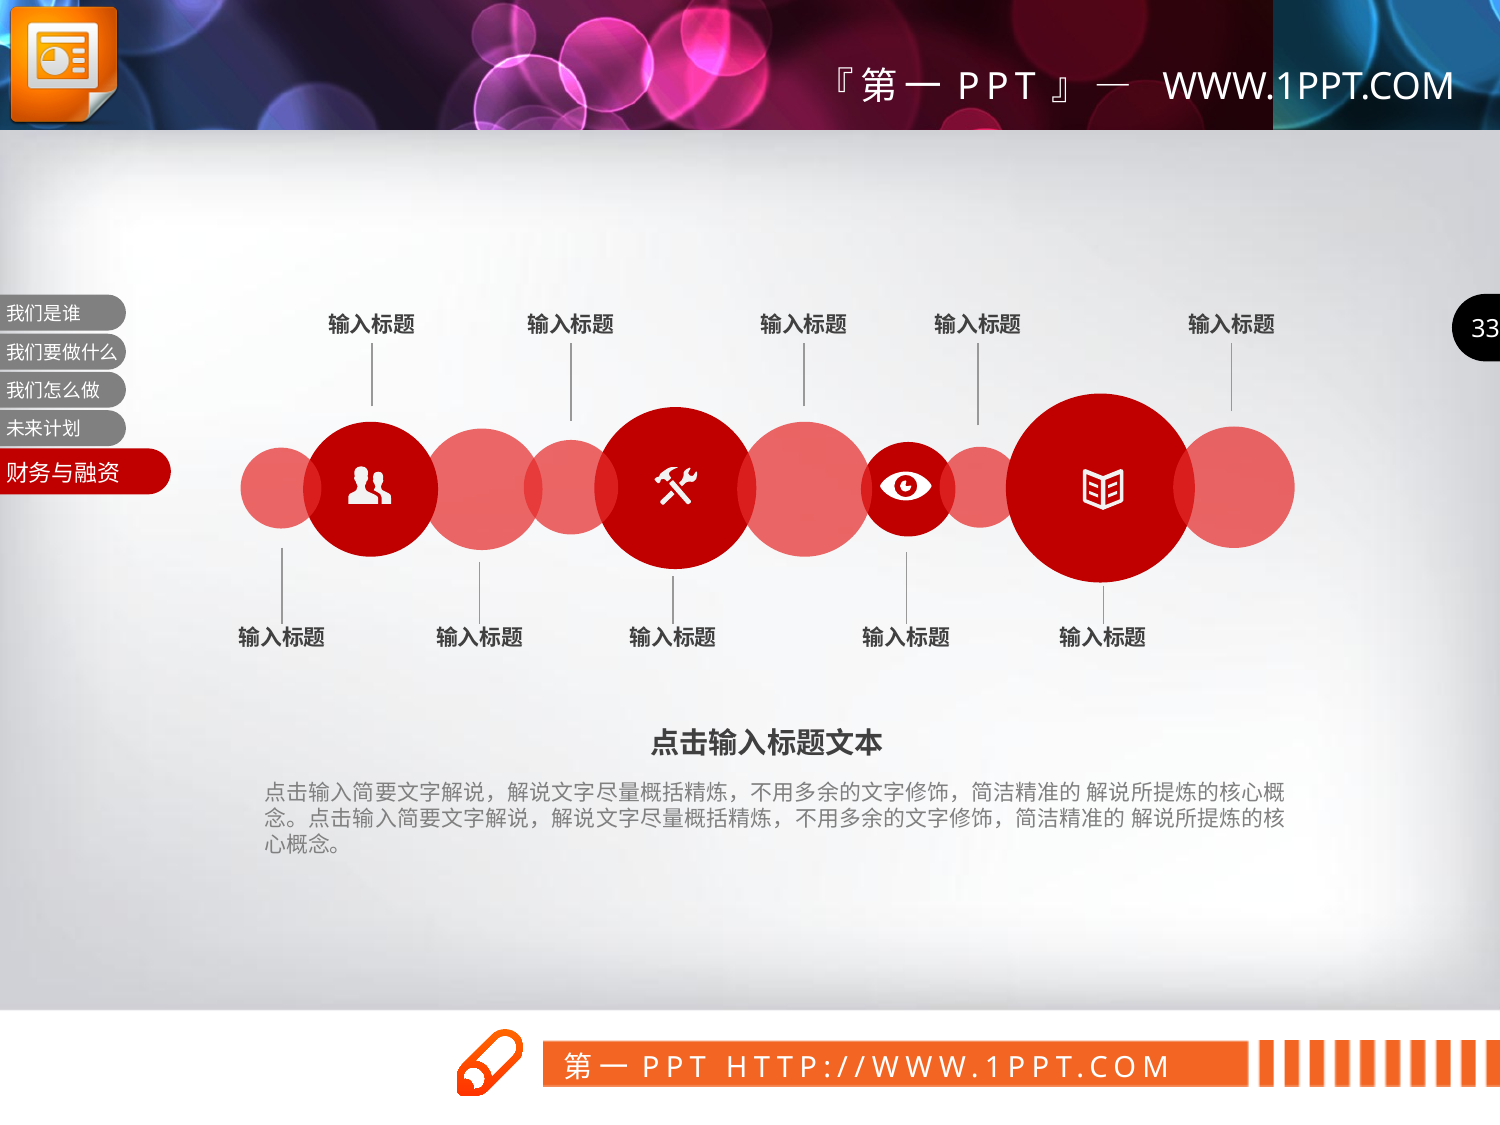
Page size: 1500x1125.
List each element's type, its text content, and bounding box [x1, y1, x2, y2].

picture [543, 1040, 1500, 1087]
text_box 我们要做什么 [0, 333, 144, 370]
text_box 我们怎么做 [0, 371, 144, 408]
text_box [348, 466, 379, 504]
text_box [1451, 311, 1456, 344]
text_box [237, 547, 327, 651]
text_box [526, 310, 616, 421]
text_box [933, 310, 1023, 426]
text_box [1187, 310, 1277, 412]
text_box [861, 552, 951, 651]
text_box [327, 310, 417, 407]
text_box [1173, 426, 1295, 548]
text_box 未来计划 [0, 410, 144, 447]
text_box [372, 471, 392, 504]
text_box [737, 421, 873, 557]
text_box 点击输入标题文本 [650, 723, 908, 759]
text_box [628, 575, 718, 651]
text_box [523, 439, 619, 535]
text_box 我们是谁 [0, 294, 144, 331]
text_box [654, 467, 698, 505]
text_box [435, 561, 524, 651]
text_box [939, 446, 1010, 528]
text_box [1058, 585, 1148, 651]
text_box [602, 407, 748, 570]
text_box [430, 428, 535, 551]
text_box [1005, 393, 1187, 583]
text_box [1082, 469, 1124, 510]
picture [0, 0, 1500, 1012]
text_box [309, 421, 439, 557]
text_box [868, 441, 949, 537]
text_box 财务与融资 [0, 451, 207, 493]
text_box [880, 471, 932, 501]
text_box 33 [1456, 294, 1500, 362]
text_box [240, 447, 322, 529]
text_box 点击输入简要文字解说，解说文字尽量概括精炼，不用多余的文字修饰，简洁精准的 解说所提炼的核心概念。点击输入简要文字解说，解说文字尽量概括精炼，不用多余的文字修饰，简洁精准的 解说所提炼的核心概念。 [264, 778, 1285, 857]
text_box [759, 310, 849, 407]
